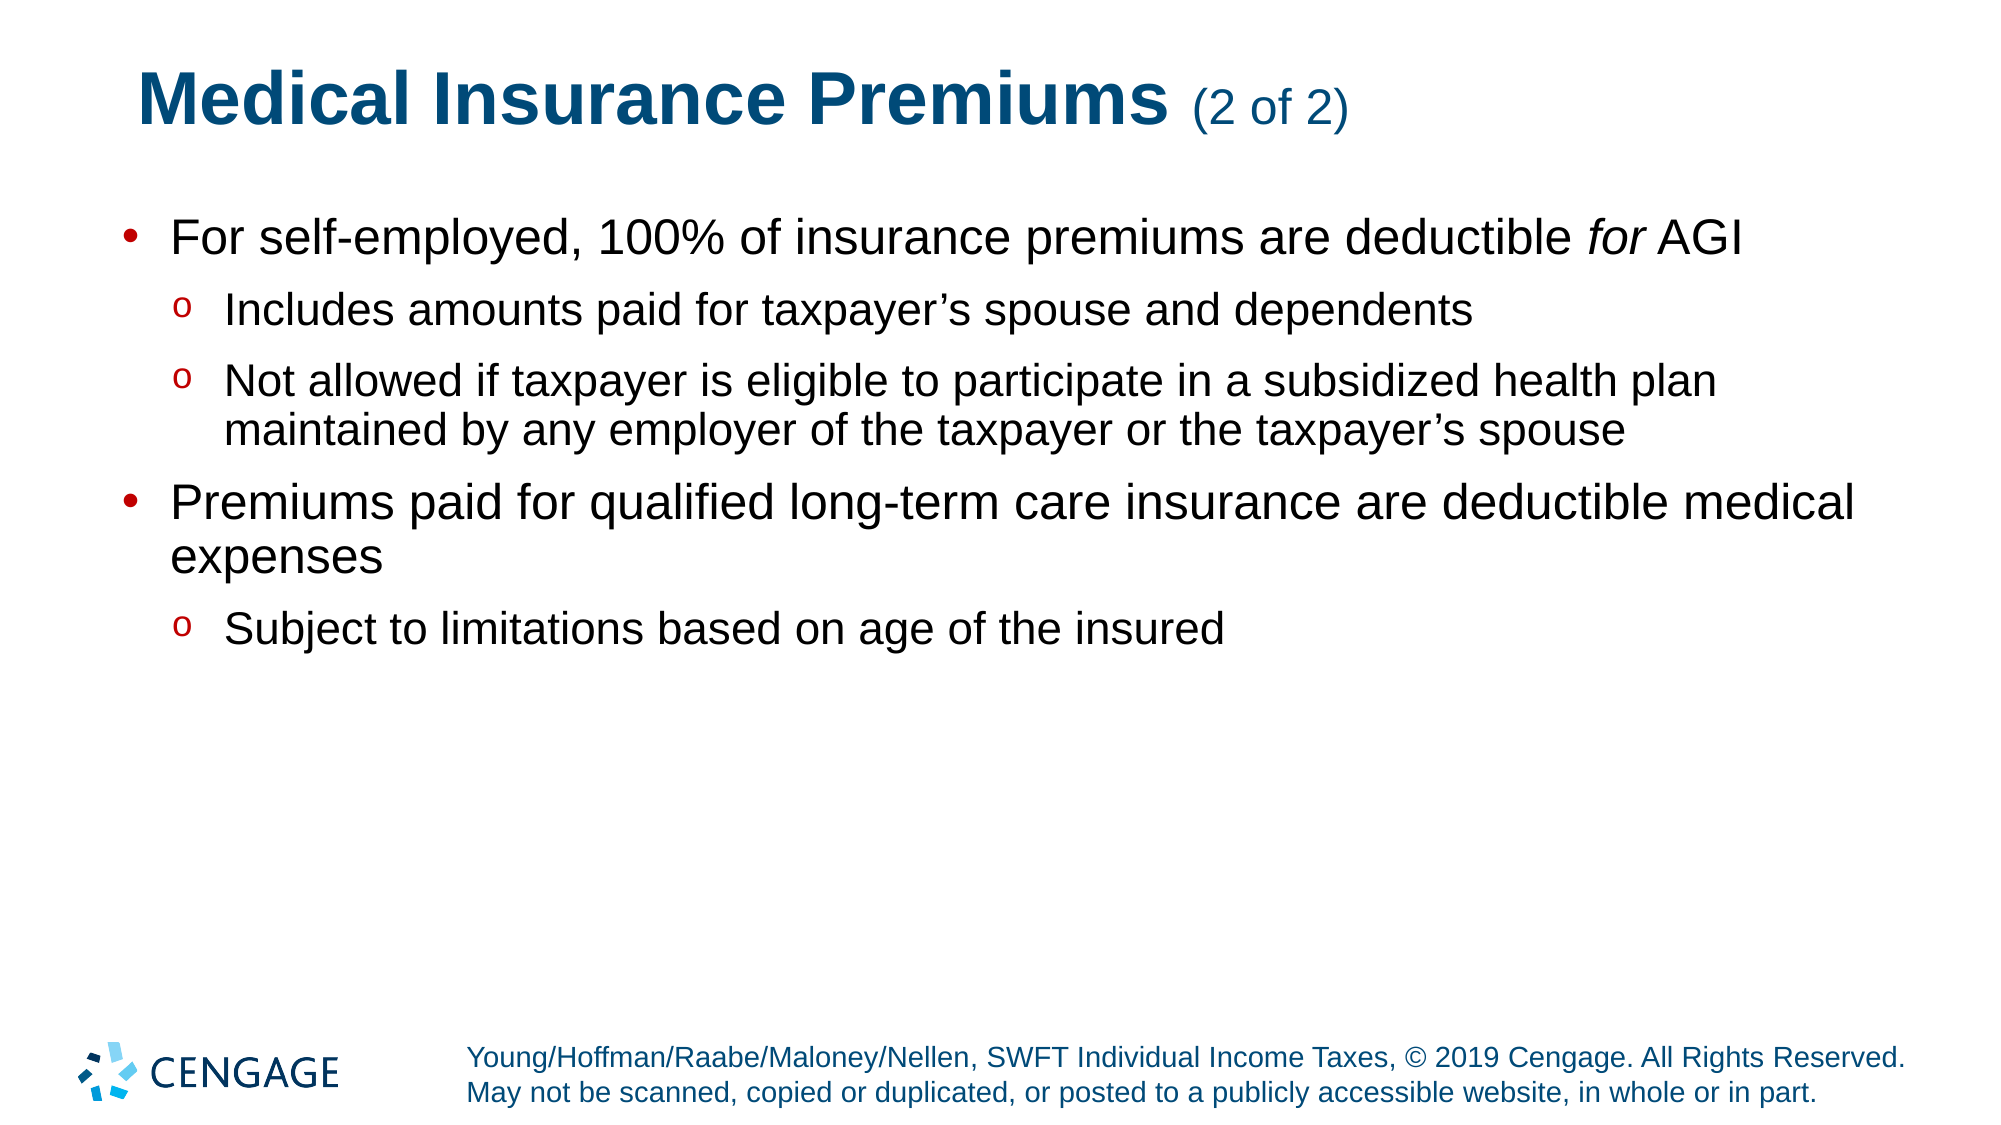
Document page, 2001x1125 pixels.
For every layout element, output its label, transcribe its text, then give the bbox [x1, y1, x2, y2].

picture [78, 1042, 338, 1101]
title Medical Insurance Premiums (2 of 2) [137, 59, 1863, 171]
list For self-employed, 100% of insurance premiums are deductible for A G I Includes amounts paid for taxpayer’s spouse and dependents Not allowed if taxpayer is eligible to participate in a subsidized health plan maintained by any employer of the taxpayer or the taxpayer’s spouse Premiums paid for qualified long-term care insurance are deductible medical expenses Subject to limitations based on age of the insured [121, 211, 1880, 696]
